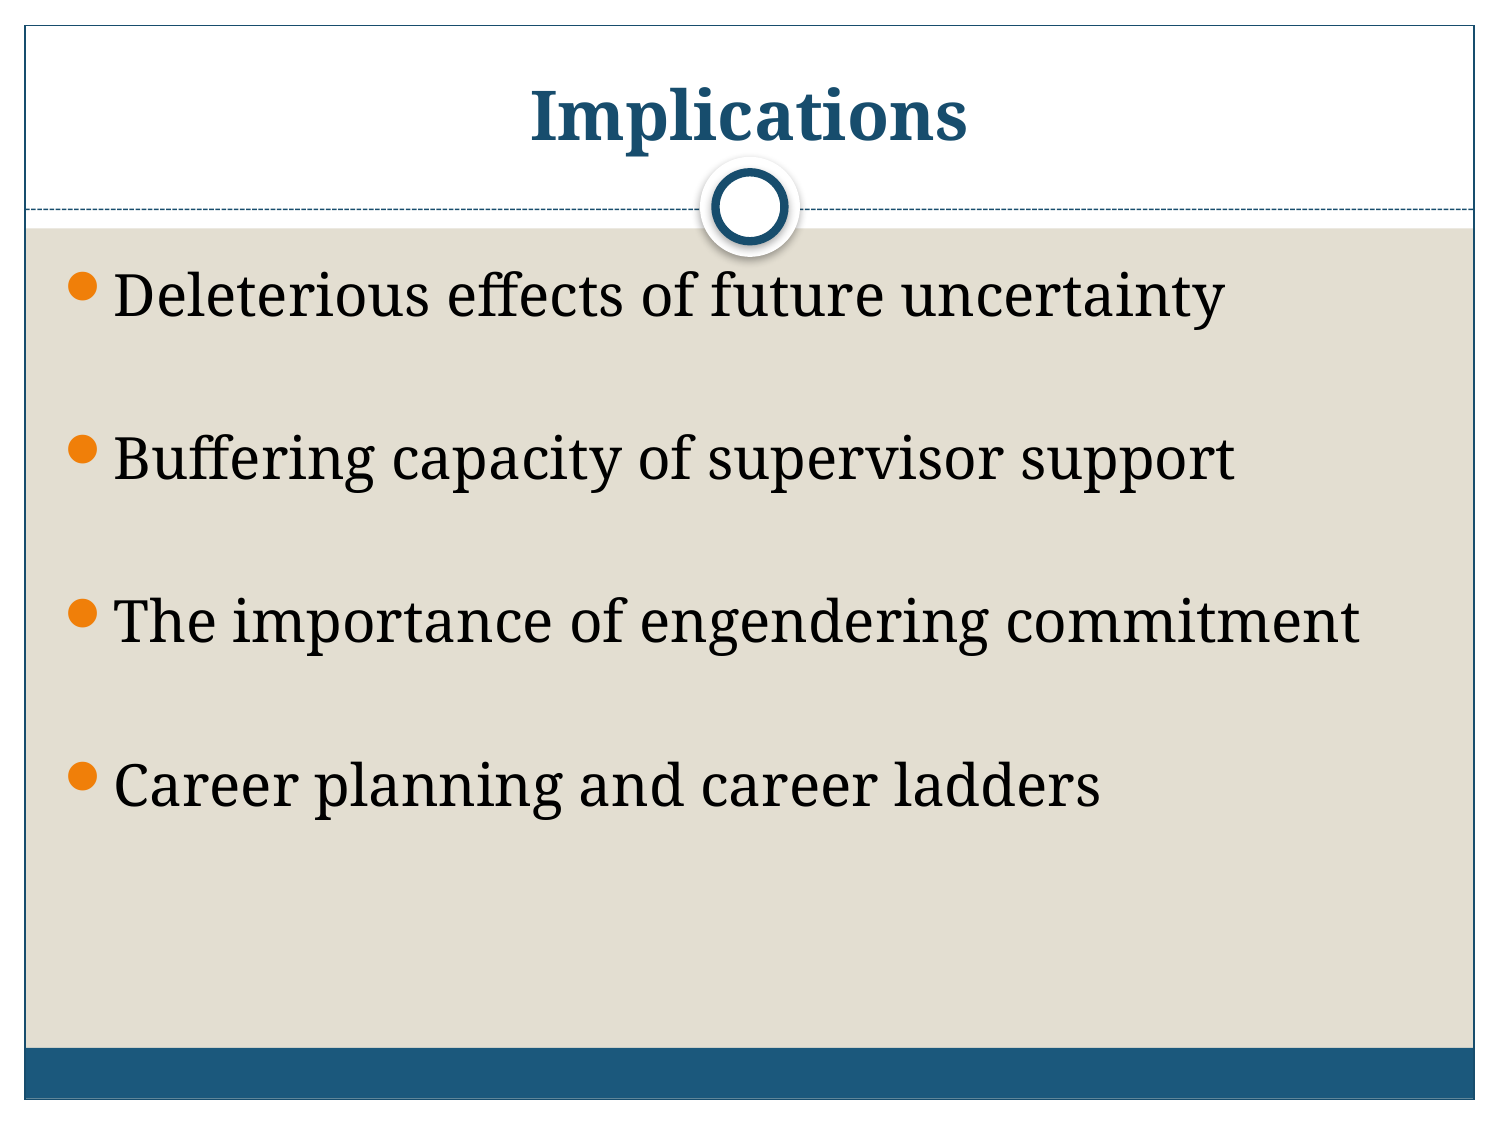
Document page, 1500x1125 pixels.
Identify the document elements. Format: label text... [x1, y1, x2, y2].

list Deleterious effects of future uncertainty Buffering capacity of supervisor support The importance of engendering commitment Career planning and career ladders [49, 250, 1445, 1001]
title Implications [49, 37, 1450, 162]
